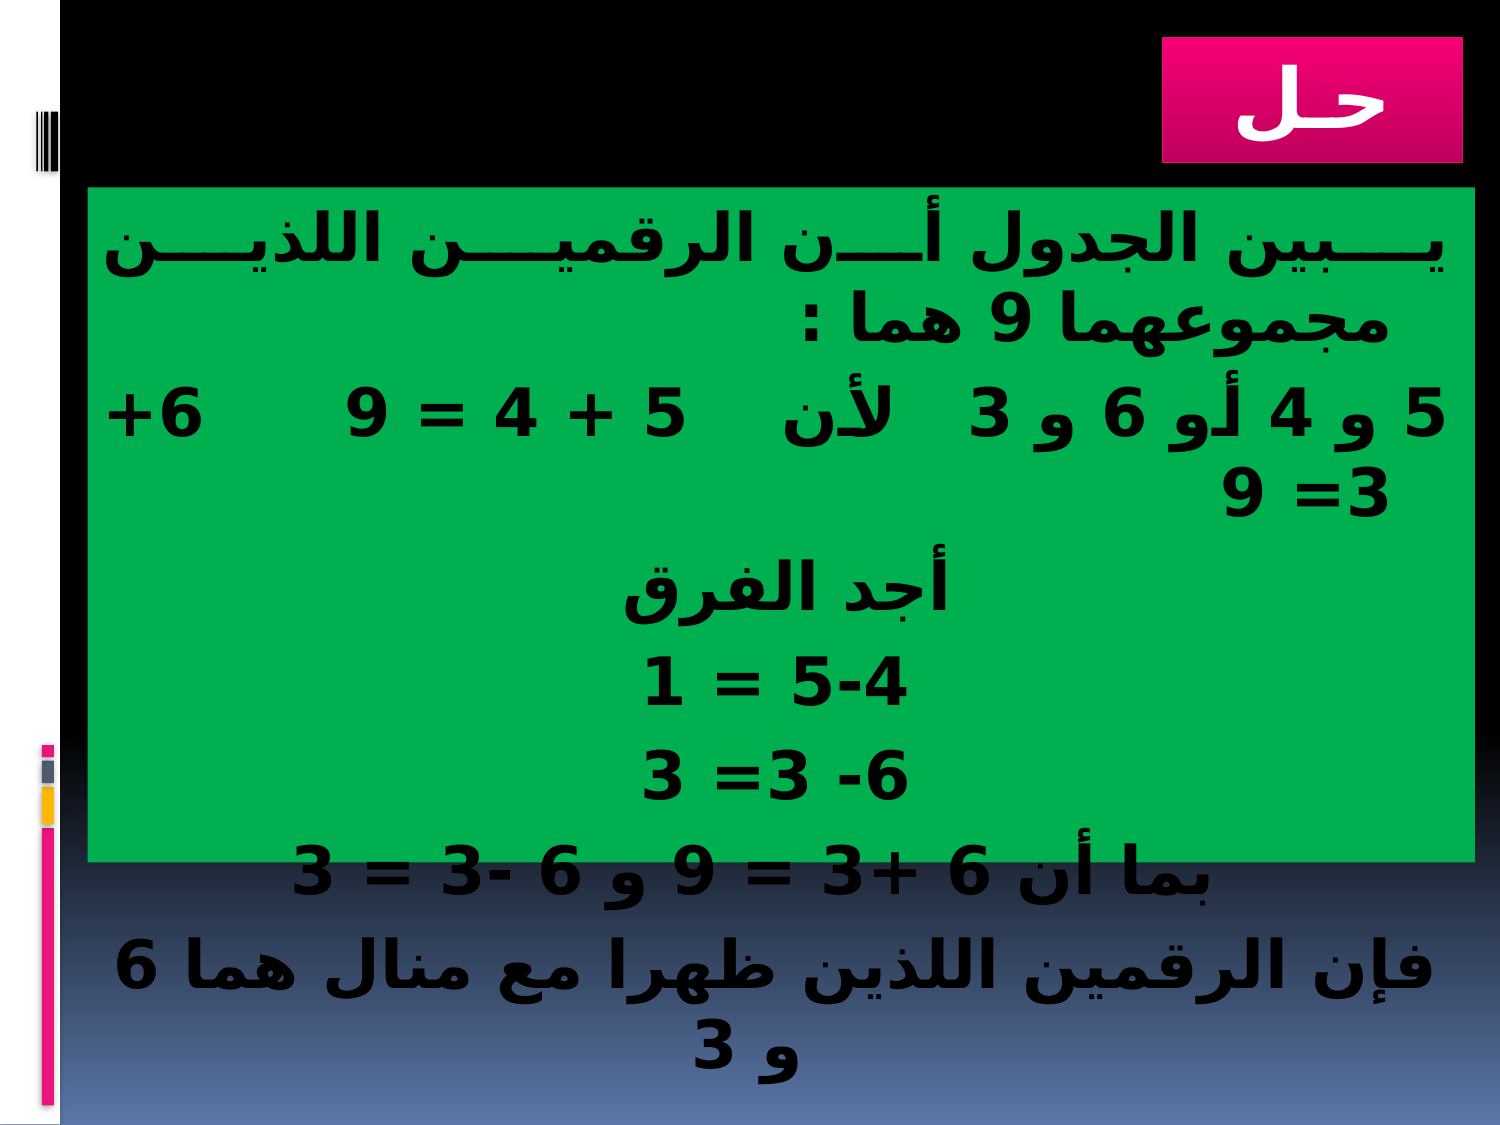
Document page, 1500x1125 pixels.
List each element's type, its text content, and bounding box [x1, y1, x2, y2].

text_box يبين الجدول أن الرقمين اللذين مجموعهما 9 هما : 5 و 4 أو 6 و 3 لأن 5 + 4 = 9 6+ 3= 9 أجد الفرق 5-4 = 1 6- 3= 3 بما أن 6 +3 = 9 و 6 -3 = 3 فإن الرقمين اللذين ظهرا مع منال هما 6 و 3 [87, 187, 1475, 863]
title حـل [1162, 37, 1463, 163]
